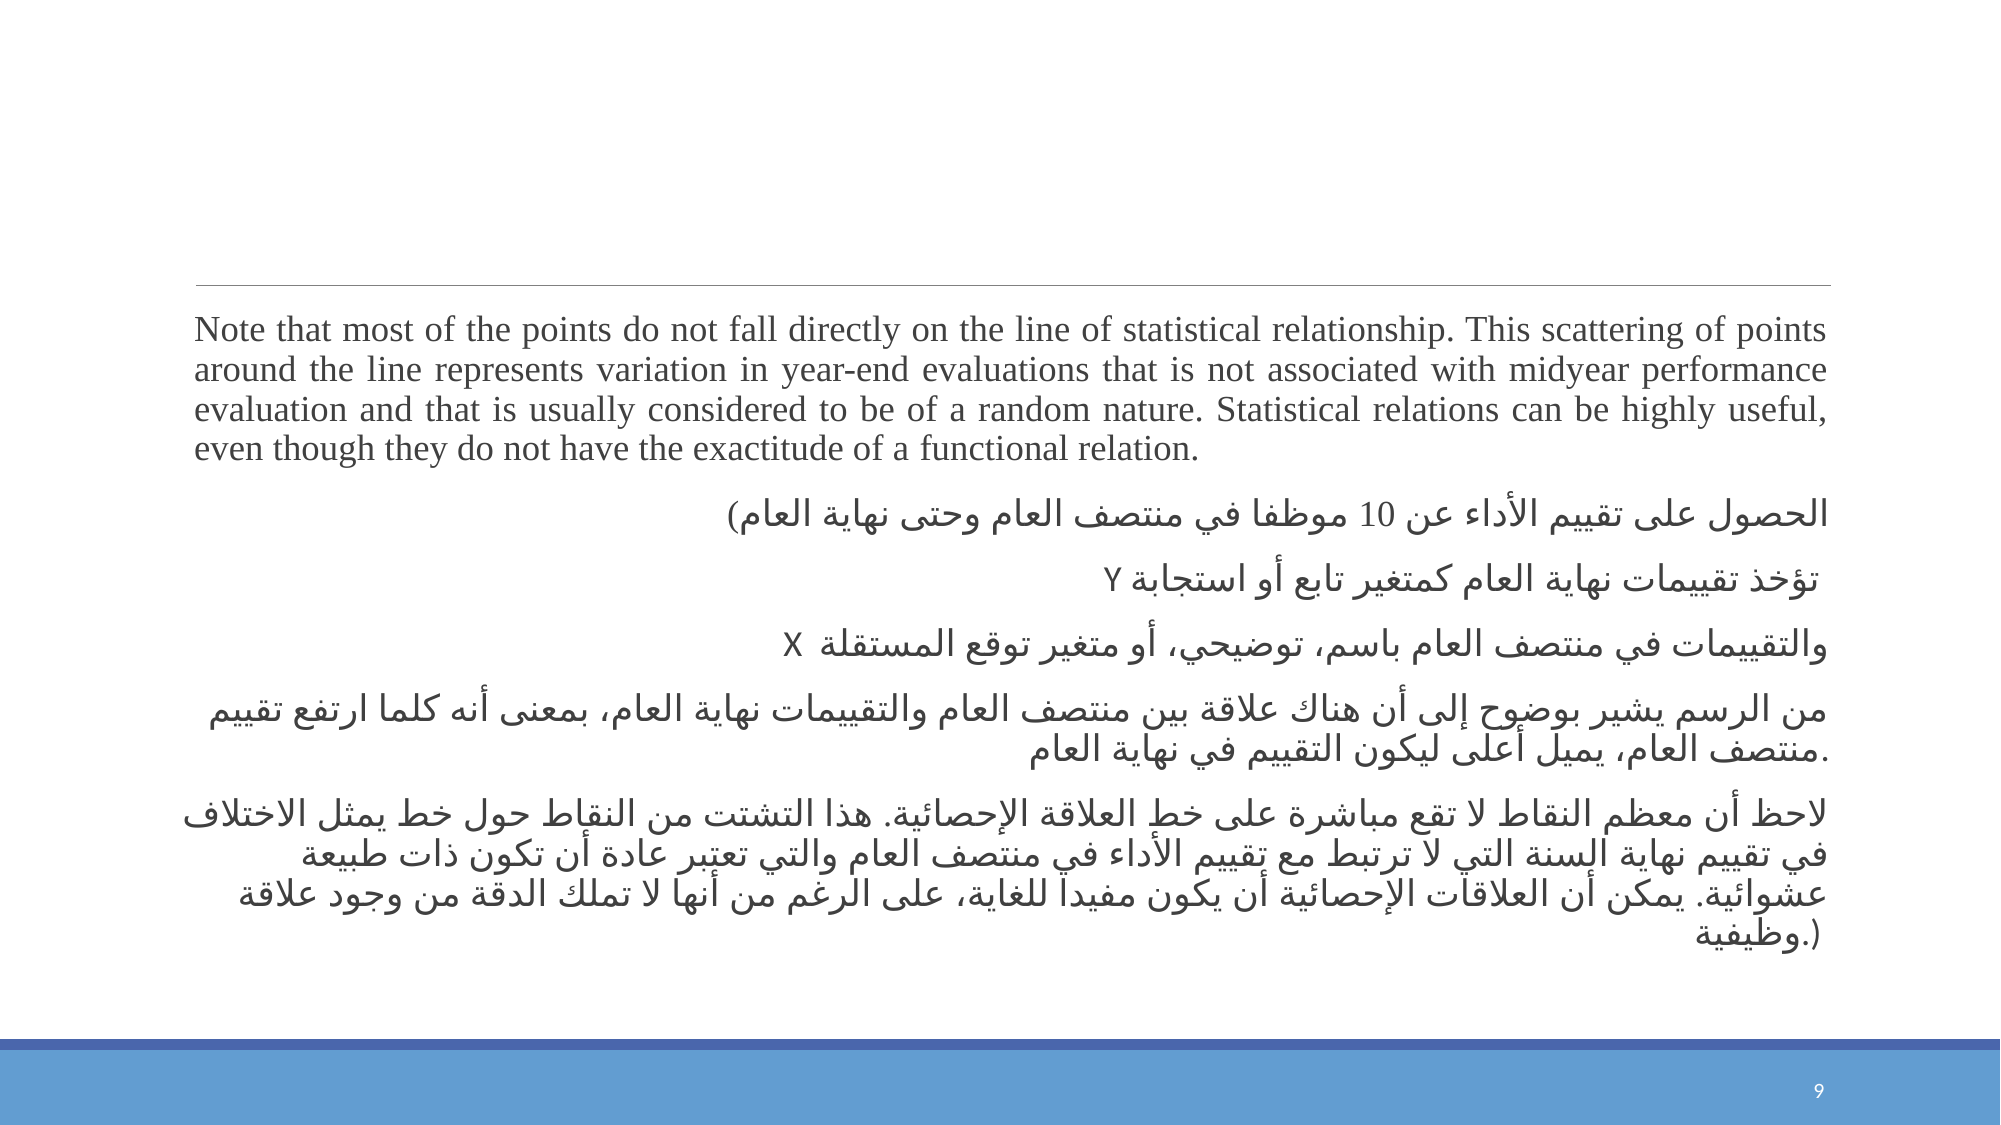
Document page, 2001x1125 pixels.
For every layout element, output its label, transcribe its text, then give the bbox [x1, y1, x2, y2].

slide_number 9 [1624, 1059, 1840, 1120]
list Note that most of the points do not fall directly on the line of statistical relationship. This scattering of points around the line represents variation in year-end evaluations that is not associated with midyear performance evaluation and that is usually considered to be of a random nature. Statistical relations can be highly useful, even though they do not have the exactitude of a functional relation. (الحصول على تقييم الأداء عن 10 موظفا في منتصف العام وحتى نهاية العام Y تؤخذ تقييمات نهاية العام كمتغير تابع أو استجابة X والتقييمات في منتصف العام باسم، توضيحي، أو متغير توقع المستقلة من الرسم يشير بوضوح إلى أن هناك علاقة بين منتصف العام والتقييمات نهاية العام، بمعنى أنه كلما ارتفع تقييم منتصف العام، يميل أعلى ليكون التقييم في نهاية العام. لاحظ أن معظم النقاط لا تقع مباشرة على خط العلاقة الإحصائية. هذا التشتت من النقاط حول خط يمثل الاختلاف في تقييم نهاية السنة التي لا ترتبط مع تقييم الأداء في منتصف العام والتي تعتبر عادة أن تكون ذات طبيعة عشوائية. يمكن أن العلاقات الإحصائية أن يكون مفيدا للغاية، على الرغم من أنها لا تملك الدقة من وجود علاقة وظيفية.) [180, 302, 1830, 963]
